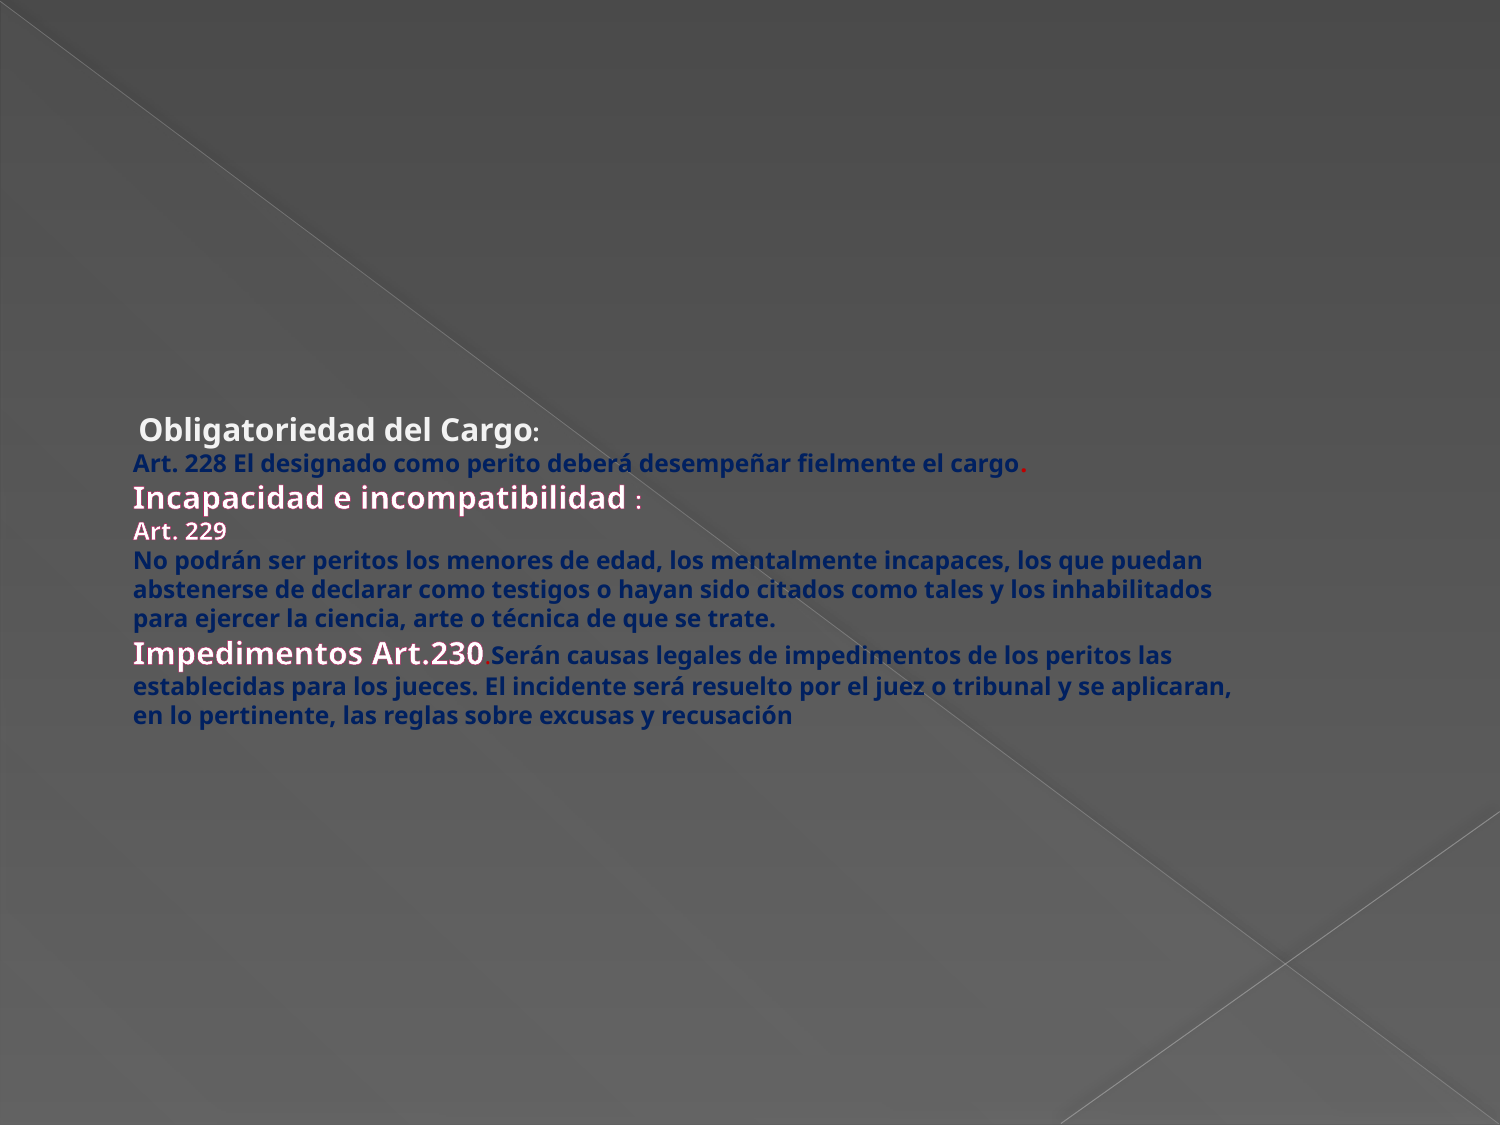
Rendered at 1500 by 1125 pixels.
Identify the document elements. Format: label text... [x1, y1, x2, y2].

title Obligatoriedad del Cargo: Art. 228 El designado como perito deberá desempeñar fielmente el cargo. Incapacidad e incompatibilidad : Art. 229 No podrán ser peritos los menores de edad, los mentalmente incapaces, los que puedan abstenerse de declarar como testigos o hayan sido citados como tales y los inhabilitados para ejercer la ciencia, arte o técnica de que se trate. Impedimentos Art.230.Serán causas legales de impedimentos de los peritos las establecidas para los jueces. El incidente será resuelto por el juez o tribunal y se aplicaran, en lo pertinente, las reglas sobre excusas y recusación [75, 0, 1258, 1125]
